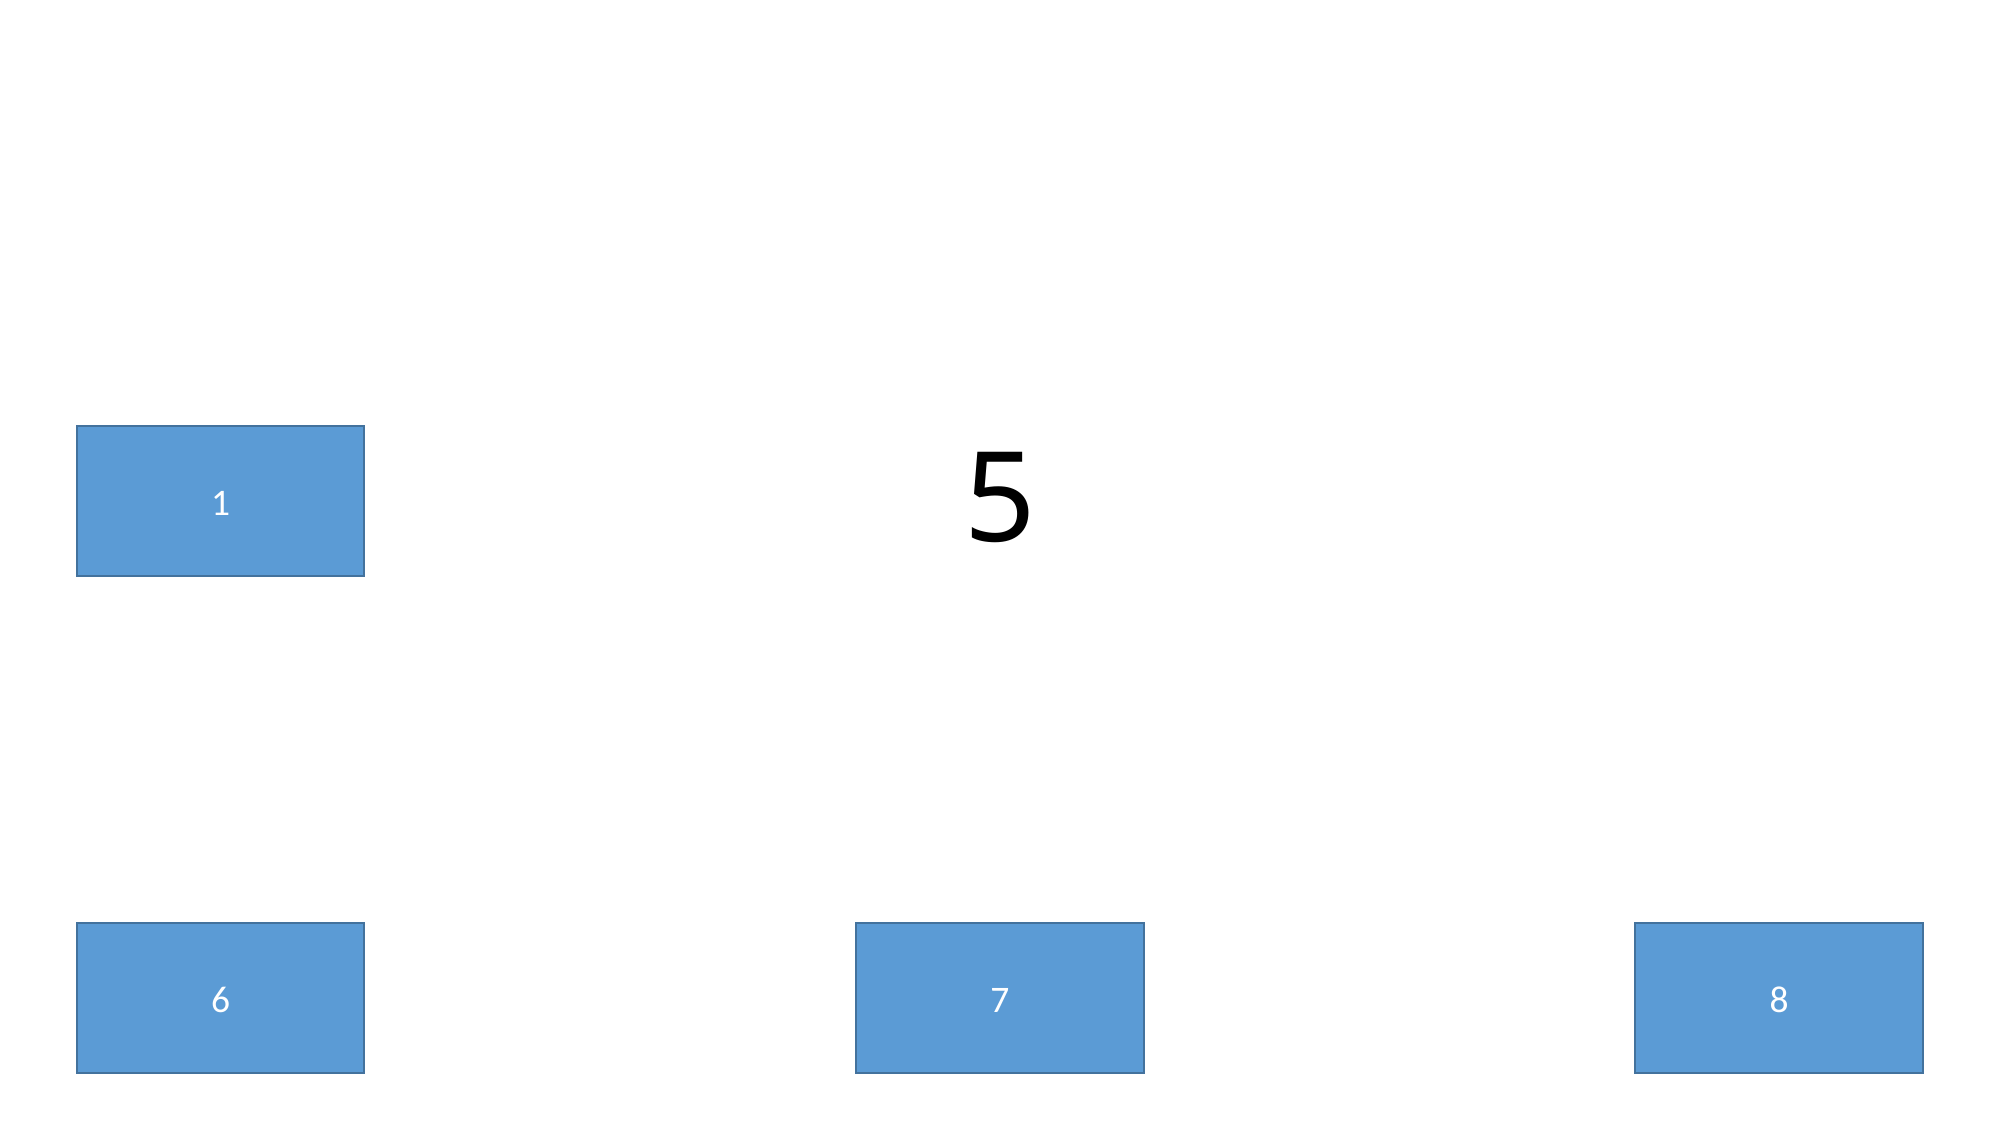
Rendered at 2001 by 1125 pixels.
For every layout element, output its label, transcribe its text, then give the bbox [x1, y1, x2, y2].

title 5 [249, 184, 1750, 576]
text_box 7 [855, 922, 1145, 1074]
text_box 1 [76, 425, 365, 577]
text_box 6 [76, 922, 365, 1074]
text_box 8 [1634, 922, 1924, 1074]
